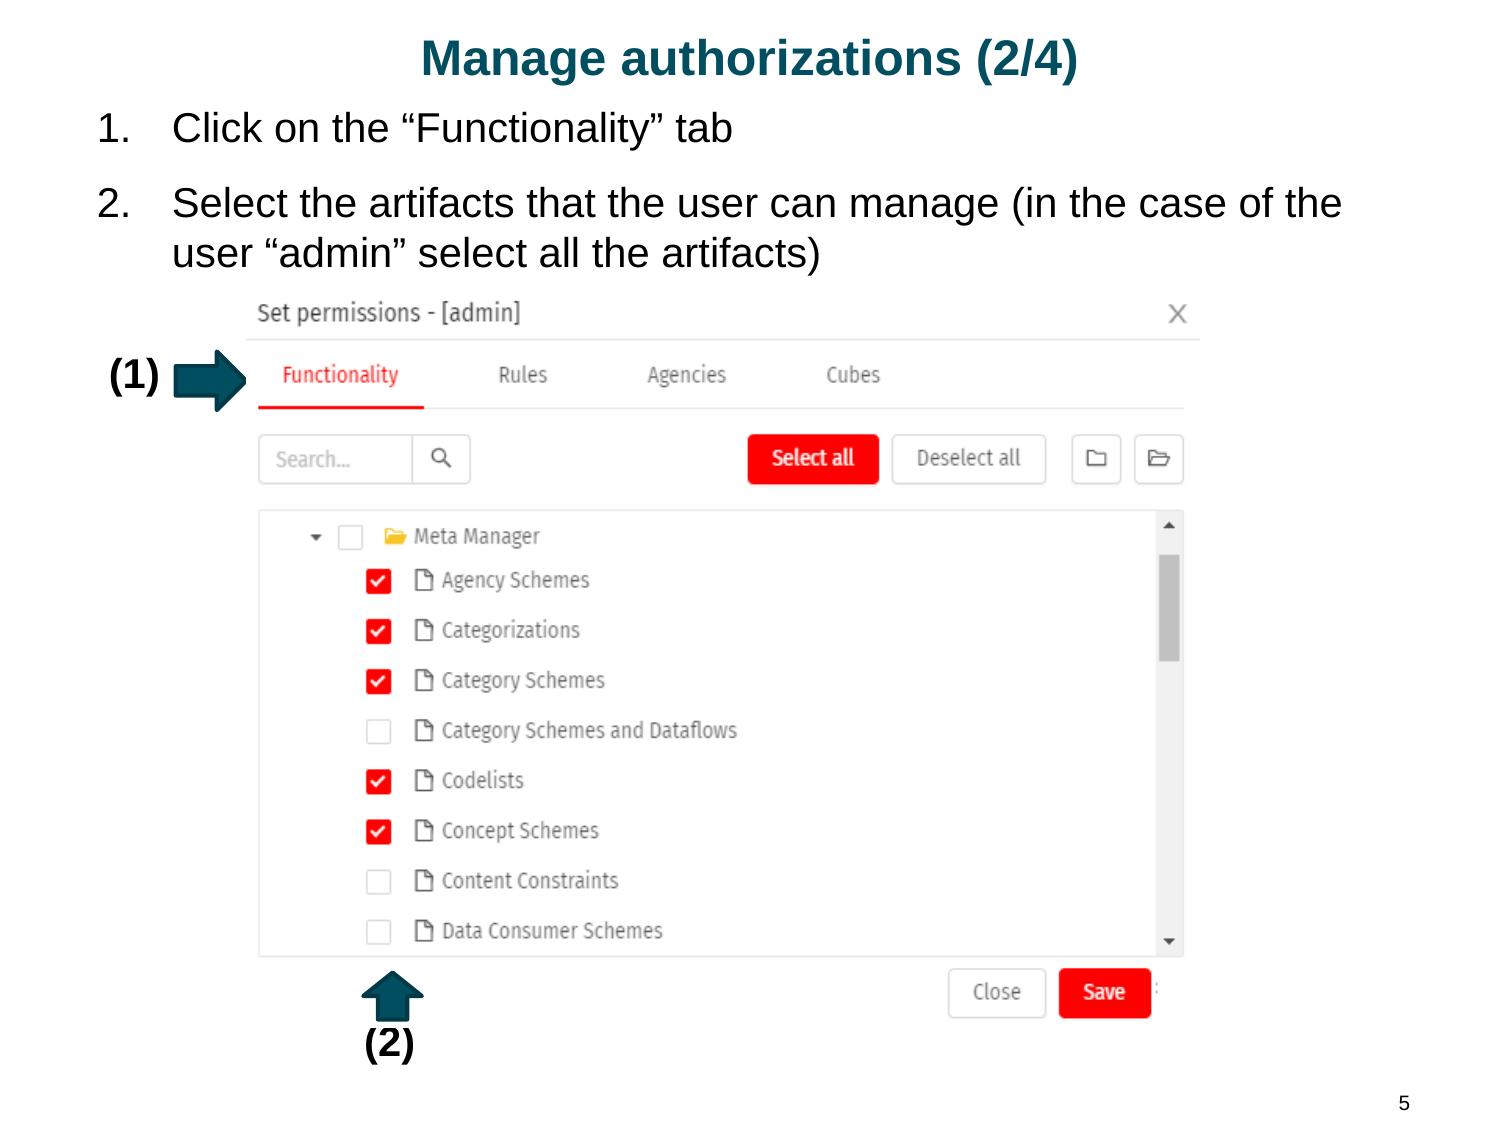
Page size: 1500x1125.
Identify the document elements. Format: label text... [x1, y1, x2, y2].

picture [245, 292, 1200, 1028]
title Manage authorizations (2/4) [75, 20, 1425, 91]
slide_number 5 [1074, 1082, 1425, 1125]
text_box (1) [93, 339, 175, 405]
text_box [175, 349, 240, 413]
text_box (2) [349, 1035, 431, 1073]
text_box Click on the “Functionality” tab Select the artifacts that the user can manage (in the case of the user “admin” select all the artifacts) [82, 93, 1434, 359]
